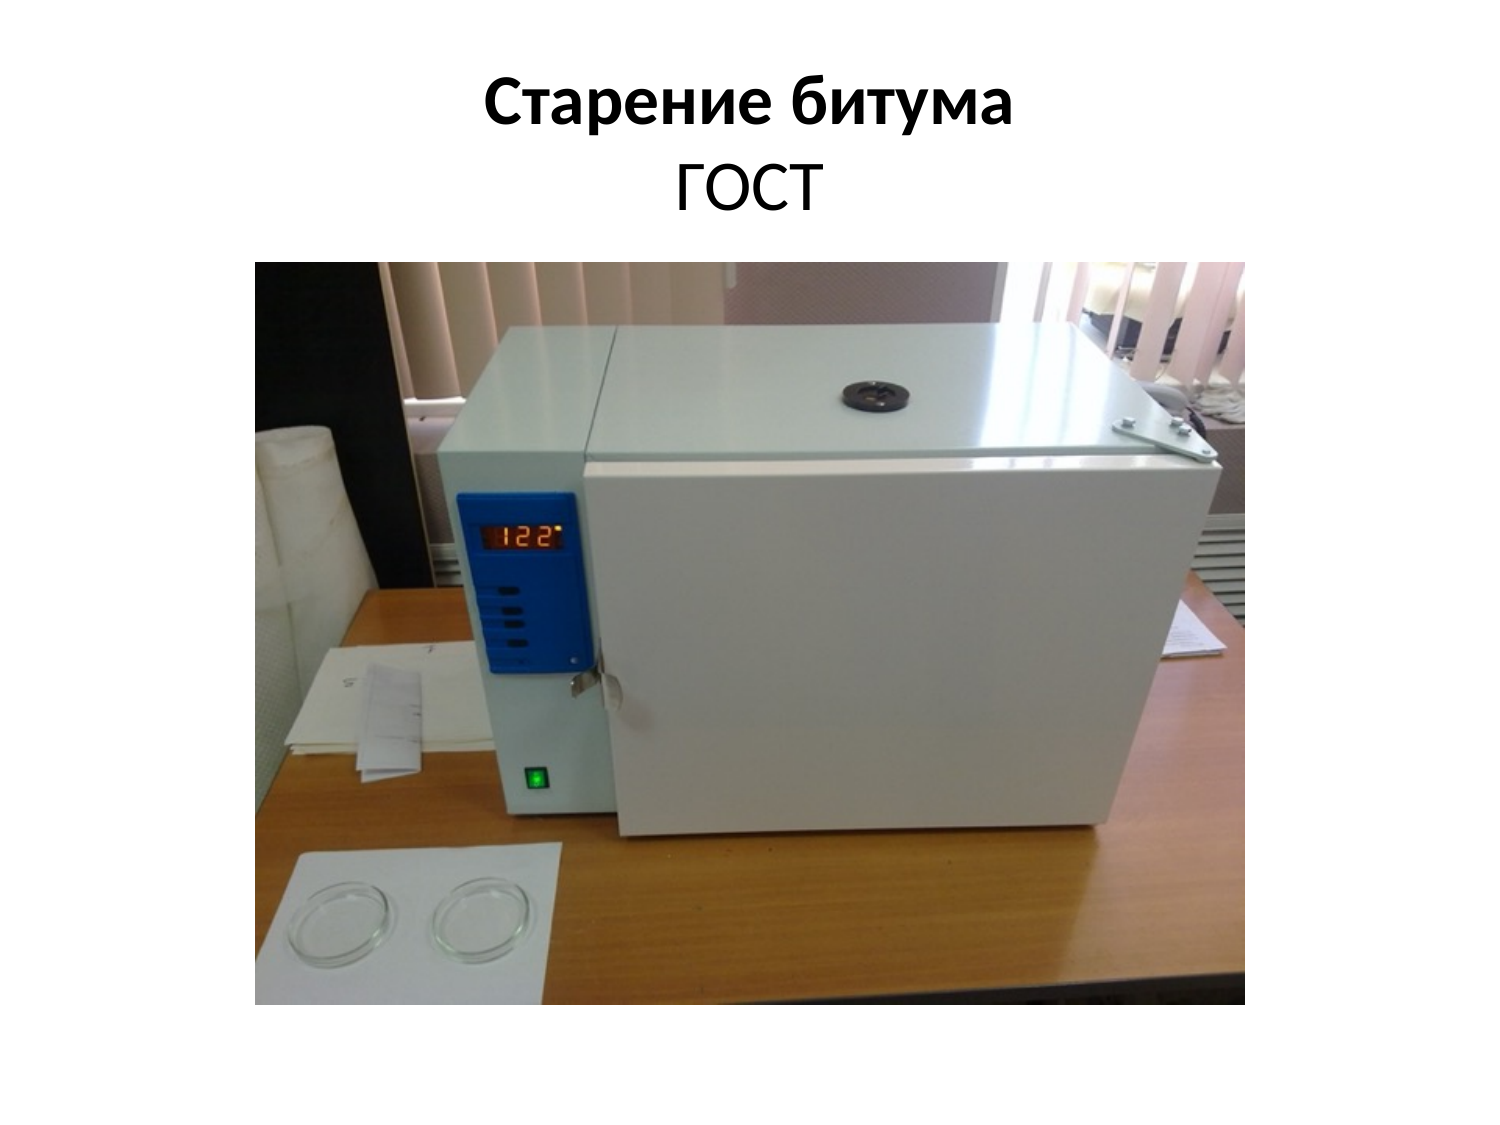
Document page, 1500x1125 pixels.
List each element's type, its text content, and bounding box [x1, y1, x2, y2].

title Старение битума ГОСТ [75, 45, 1425, 233]
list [254, 262, 1246, 1006]
